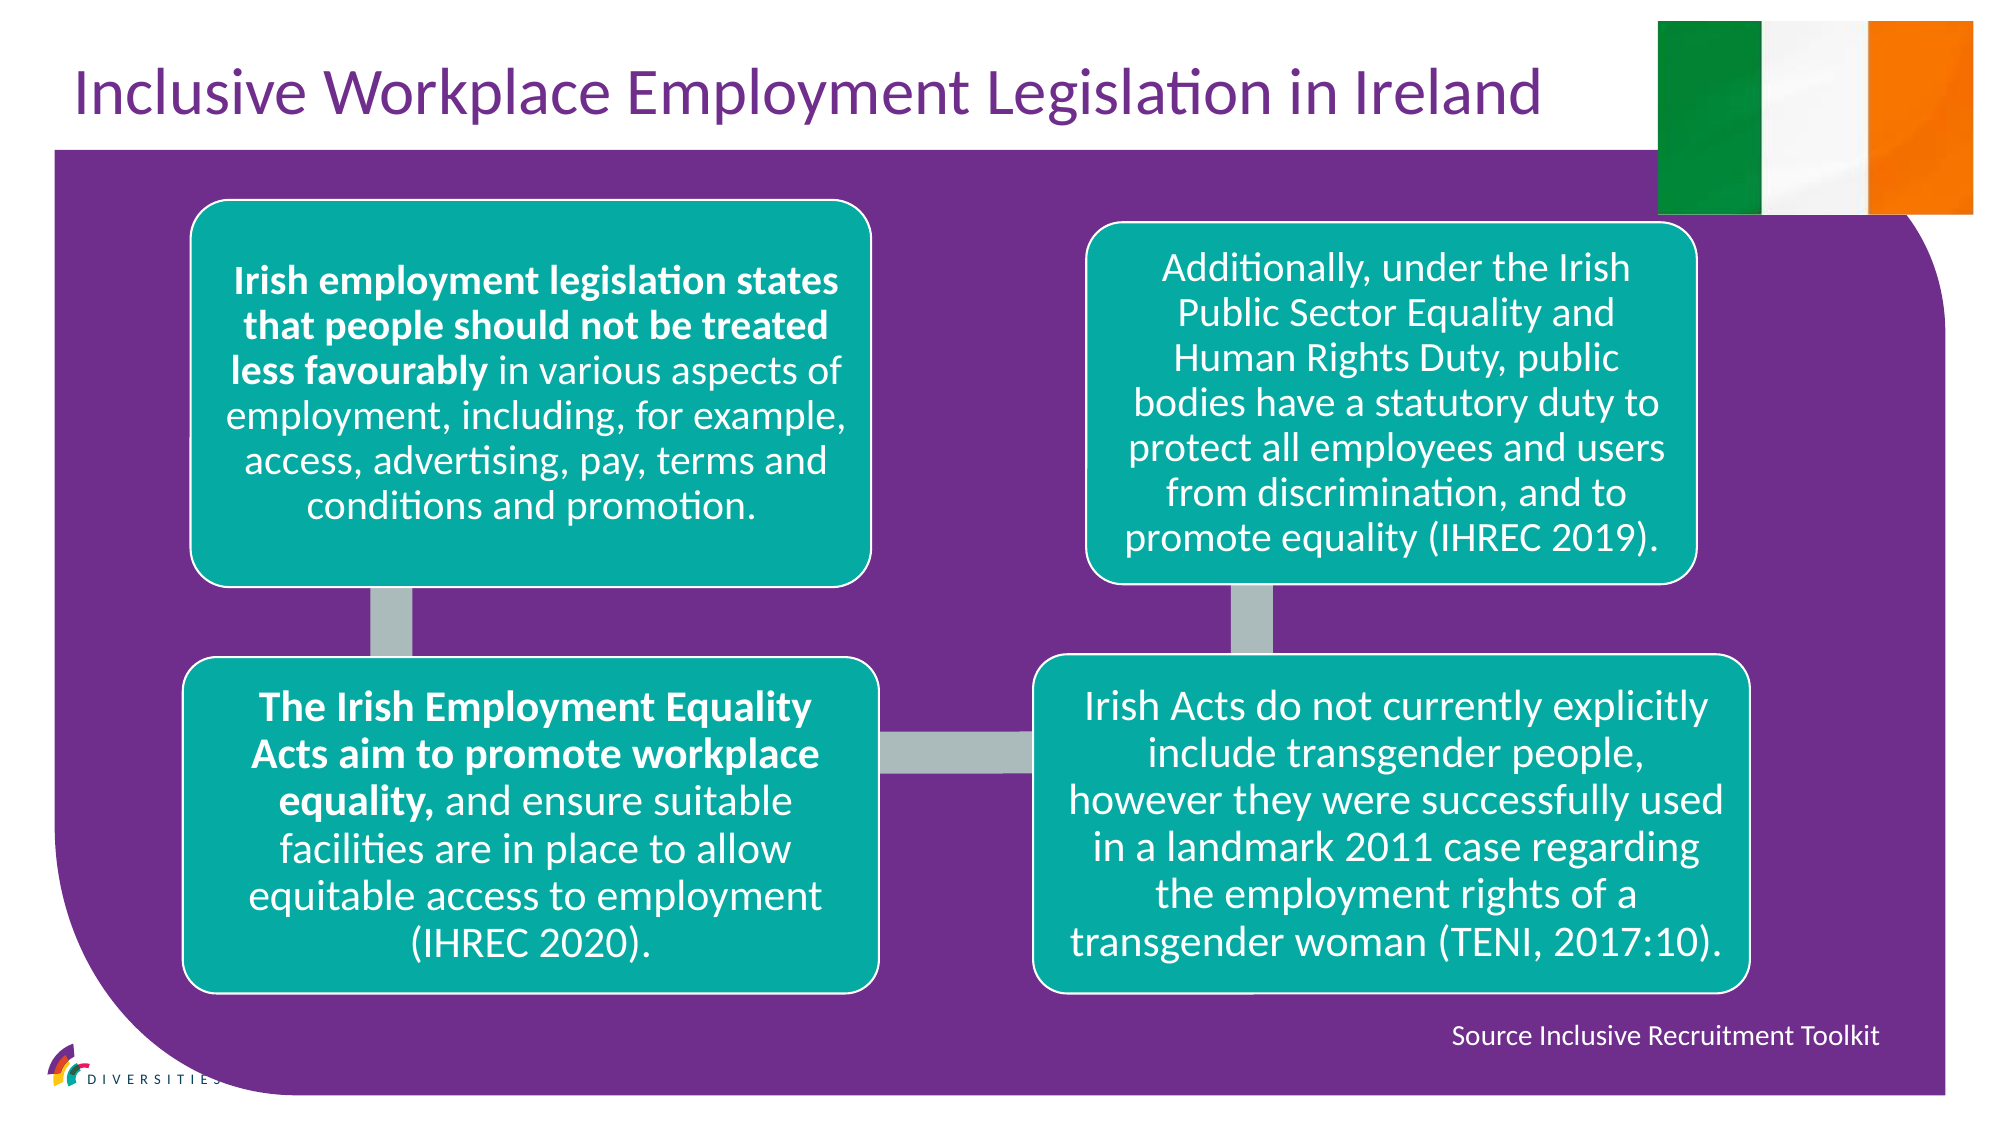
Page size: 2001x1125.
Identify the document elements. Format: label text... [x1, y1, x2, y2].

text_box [0, 199, 2000, 994]
picture [1657, 20, 1974, 199]
text_box Source Inclusive Recruitment Toolkit [1437, 1008, 1975, 1094]
list Inclusive Workplace Employment Legislation in Ireland [59, 49, 1657, 182]
